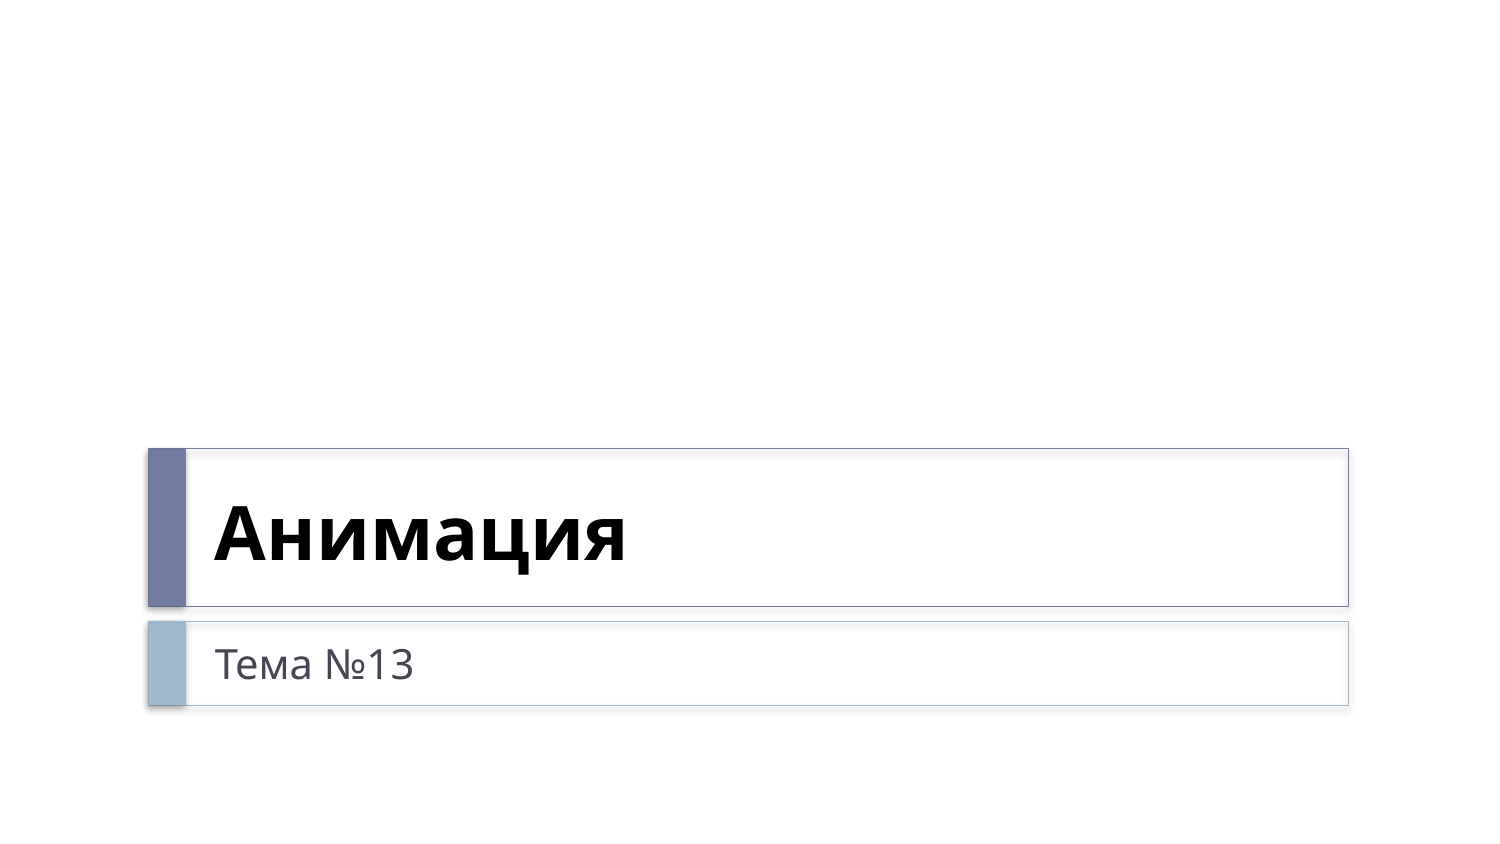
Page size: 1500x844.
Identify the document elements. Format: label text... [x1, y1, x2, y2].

title Анимация [200, 478, 1325, 600]
subtitle Тема №13 [200, 630, 1325, 697]
